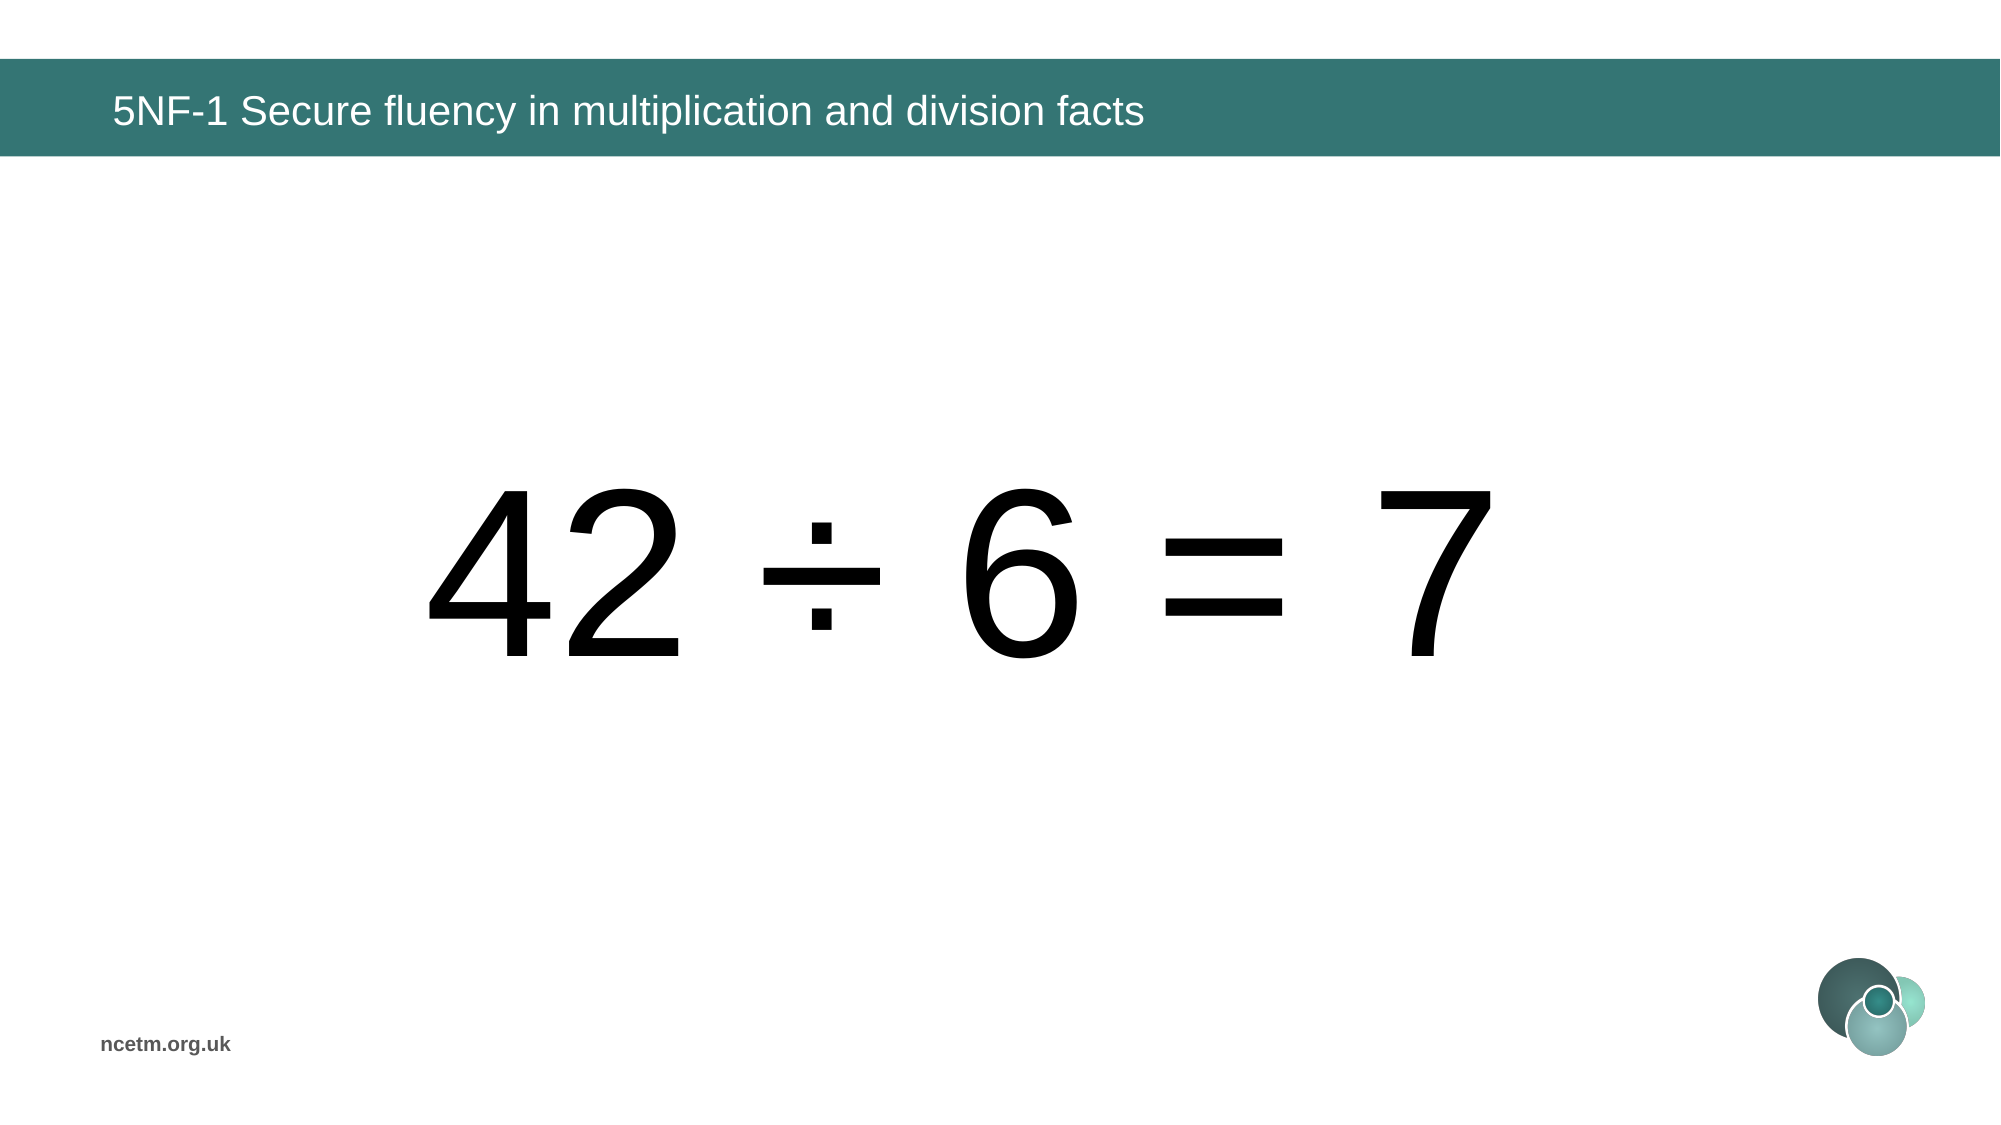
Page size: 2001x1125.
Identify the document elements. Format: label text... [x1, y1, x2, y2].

title 5NF-1 Secure fluency in multiplication and division facts [97, 76, 1945, 147]
text_box 42 ÷ 6 = [409, 409, 1354, 712]
picture [1818, 958, 1925, 1056]
text_box 7 [1354, 409, 1518, 712]
